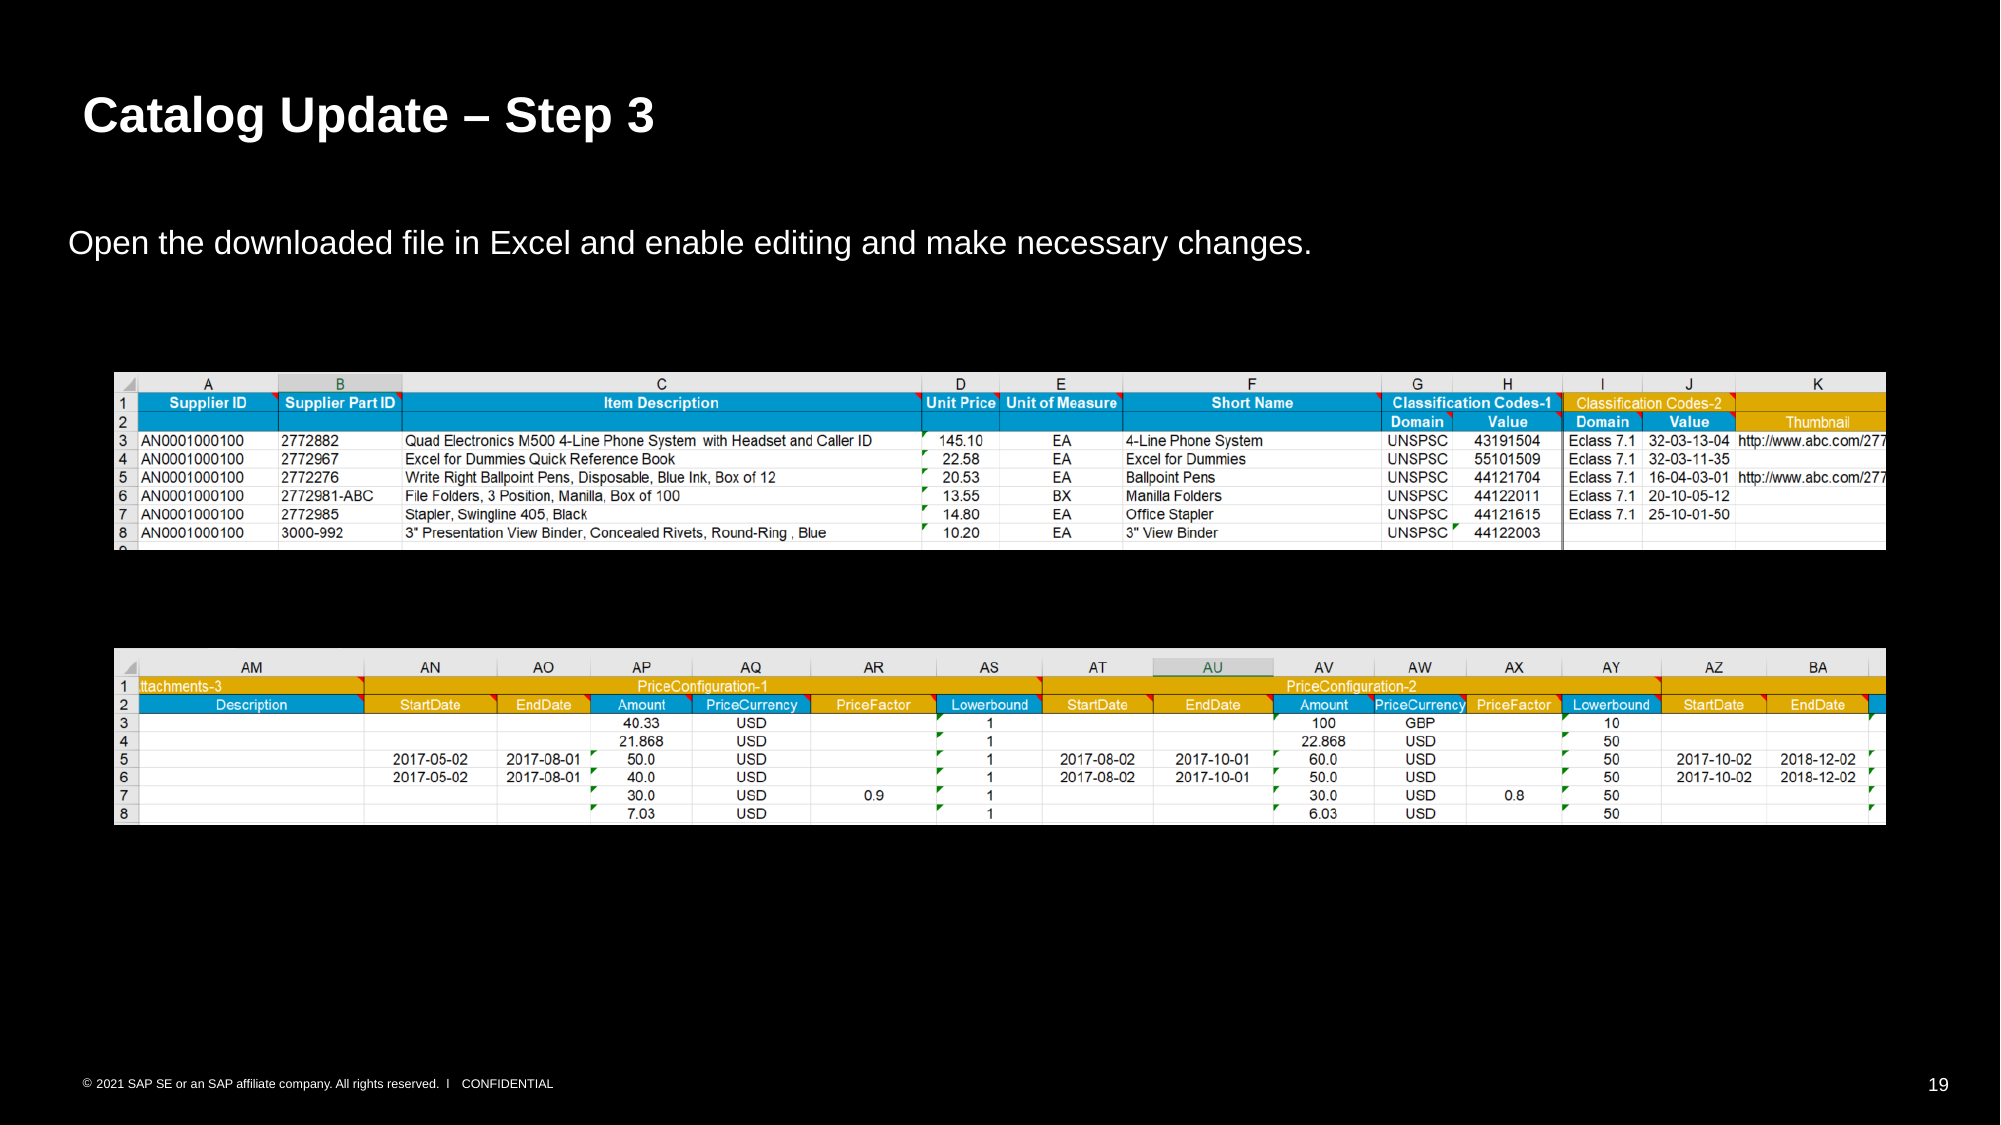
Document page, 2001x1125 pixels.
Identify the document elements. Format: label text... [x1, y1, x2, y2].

picture [114, 647, 1886, 826]
title Catalog Update – Step 3 [82, 82, 1918, 144]
text_box Open the downloaded file in Excel and enable editing and make necessary changes. [53, 214, 1947, 269]
picture [114, 371, 1886, 550]
